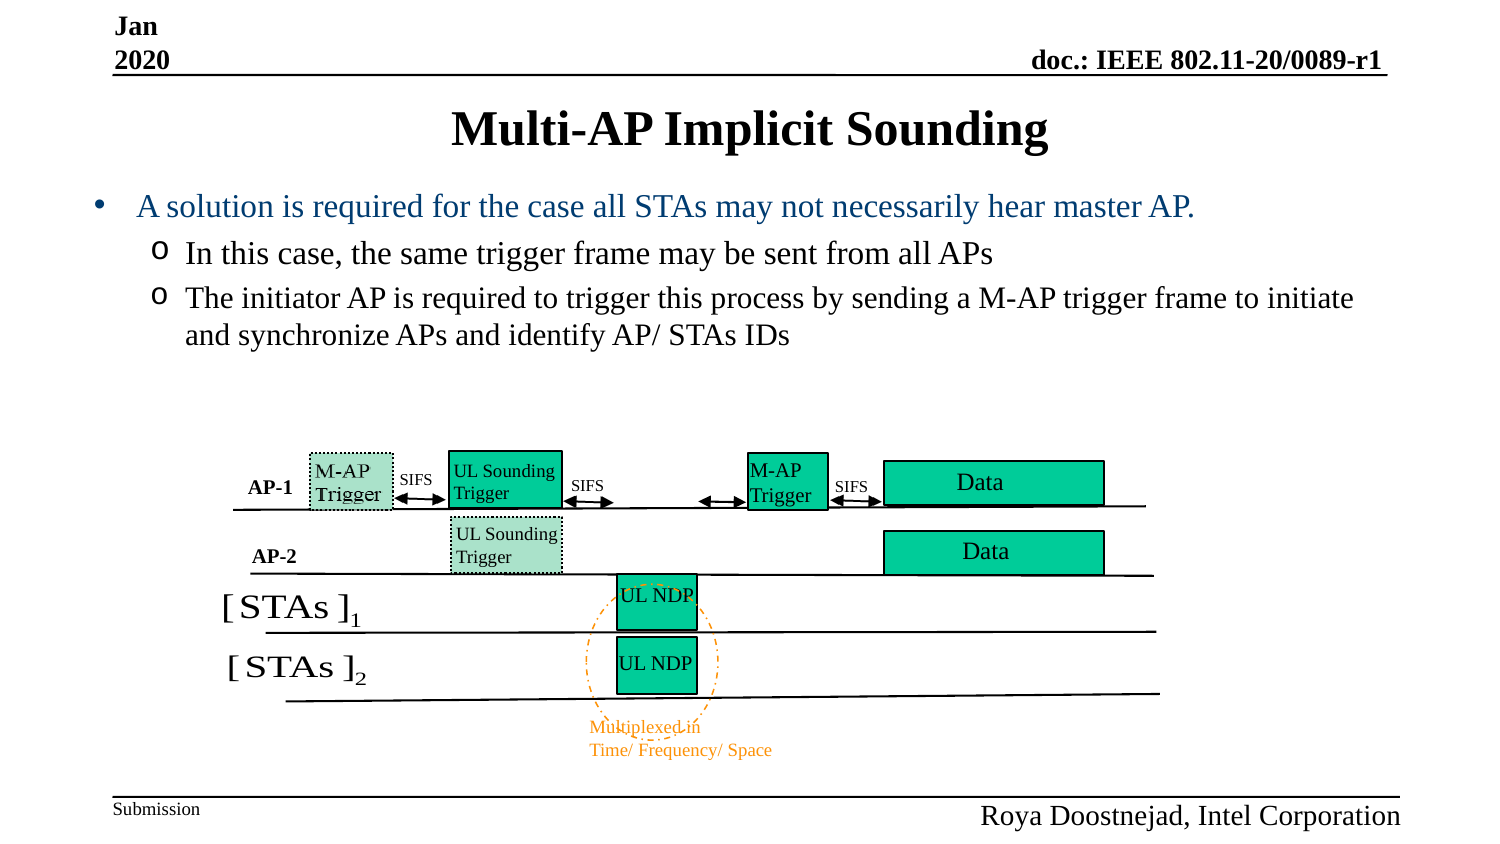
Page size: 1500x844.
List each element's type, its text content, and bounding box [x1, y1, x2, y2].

text_box Multiplexed in Time/ Frequency/ Space [574, 710, 817, 768]
footer Roya Doostnejad, Intel Corporation [979, 796, 1402, 832]
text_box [220, 448, 1161, 702]
text_box [600, 710, 705, 741]
title Multi-AP Implicit Sounding [112, 84, 1388, 168]
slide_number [114, 40, 172, 75]
list A solution is required for the case all STAs may not necessarily hear master AP. In this case, the same trigger frame may be sent from all APs The initiator AP is required to trigger this process by sending a M-AP trigger frame to initiate and synchronize APs and identify AP/ STAs IDs [78, 176, 1422, 778]
